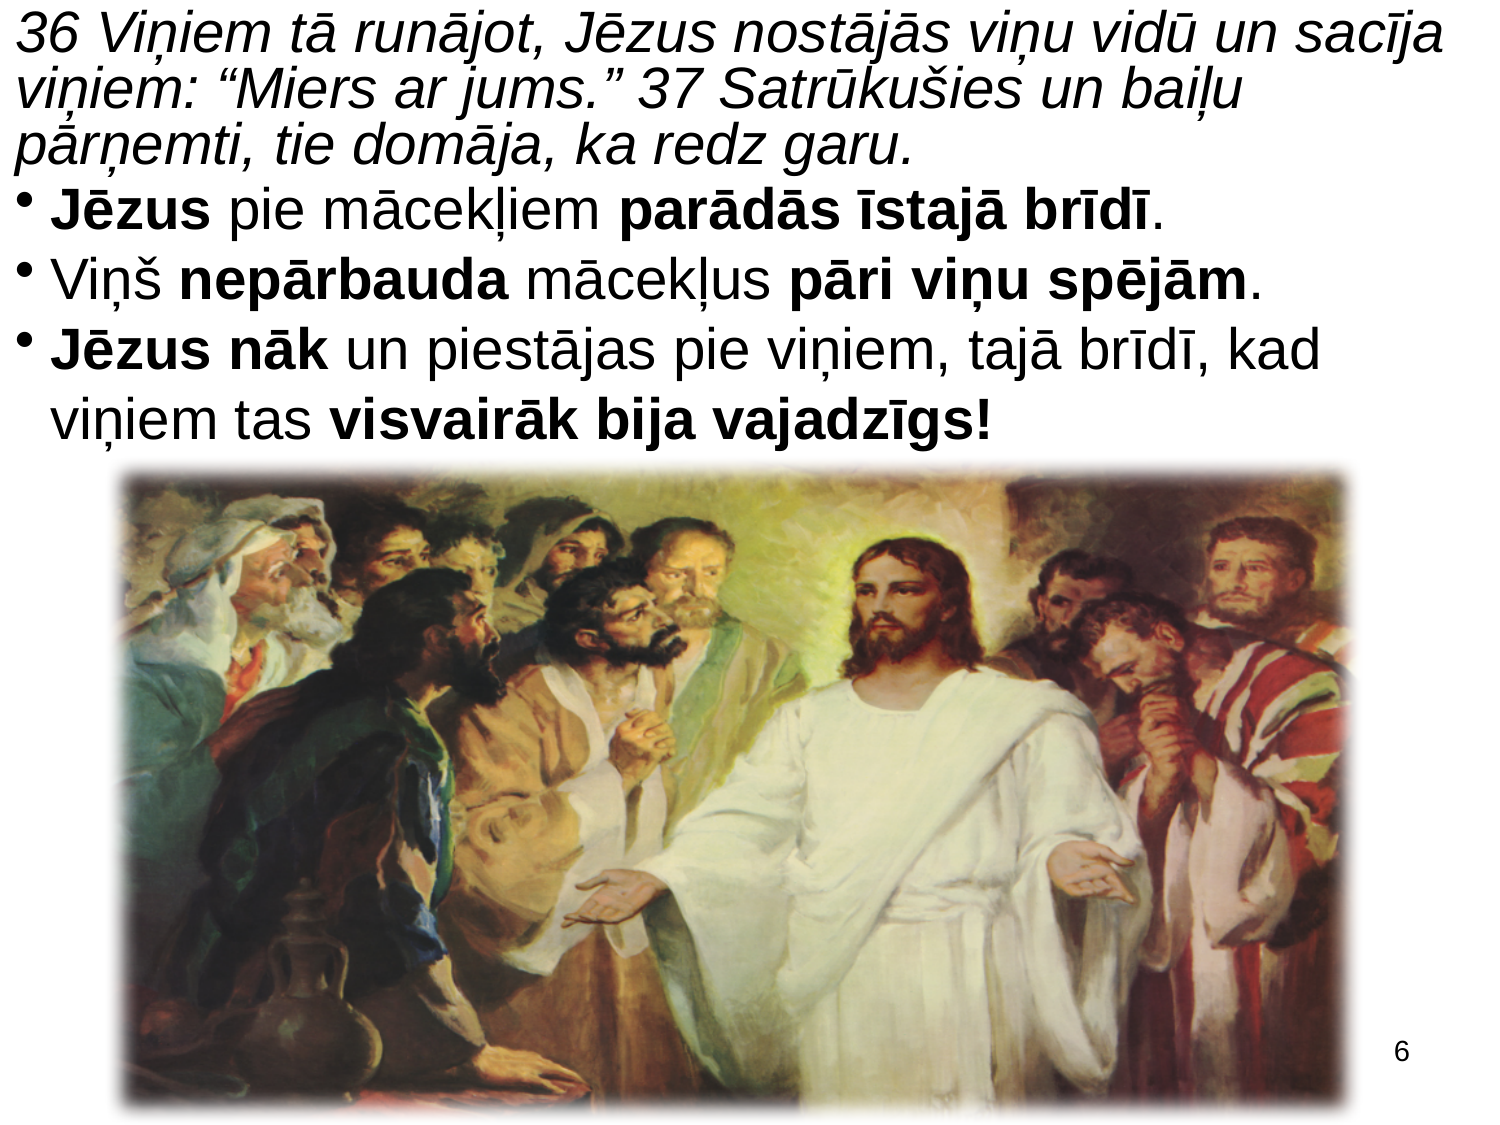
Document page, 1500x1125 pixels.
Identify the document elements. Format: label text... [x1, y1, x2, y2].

list 36 Viņiem tā runājot, Jēzus nostājās viņu vidū un sacīja viņiem: “Miers ar jums.” 37 Satrūkušies un baiļu pārņemti, tie domāja, ka redz garu. [0, 0, 1500, 163]
picture [105, 456, 1363, 1125]
slide_number 6 [1367, 1024, 1426, 1103]
text_box Jēzus pie mācekļiem parādās īstajā brīdī. Viņš nepārbauda mācekļus pāri viņu spējām. Jēzus nāk un piestājas pie viņiem, tajā brīdī, kad viņiem tas visvairāk bija vajadzīgs! [0, 163, 1500, 459]
